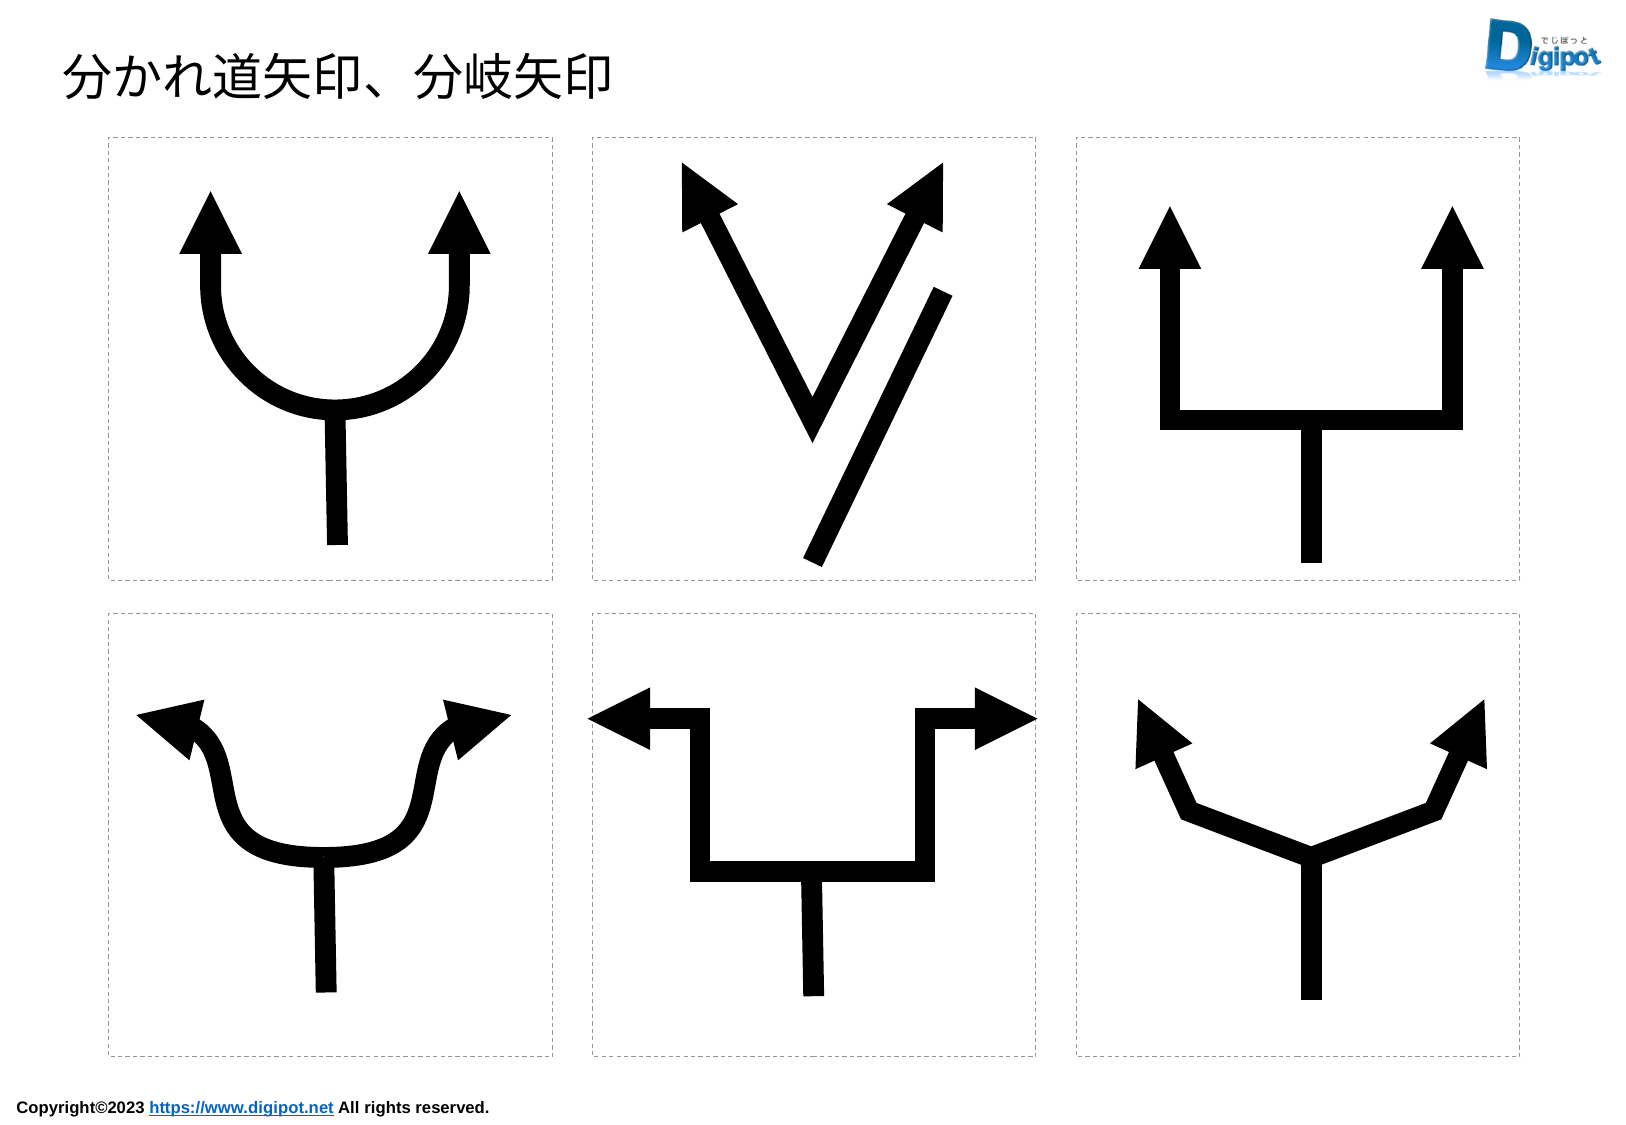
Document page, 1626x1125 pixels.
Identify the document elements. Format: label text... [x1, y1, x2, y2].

picture [1485, 18, 1602, 82]
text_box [136, 714, 512, 993]
text_box 分かれ道矢印、分岐矢印 [48, 38, 628, 113]
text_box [1138, 699, 1485, 1001]
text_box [210, 191, 460, 545]
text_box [1169, 206, 1453, 563]
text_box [681, 162, 944, 563]
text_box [587, 718, 1038, 997]
